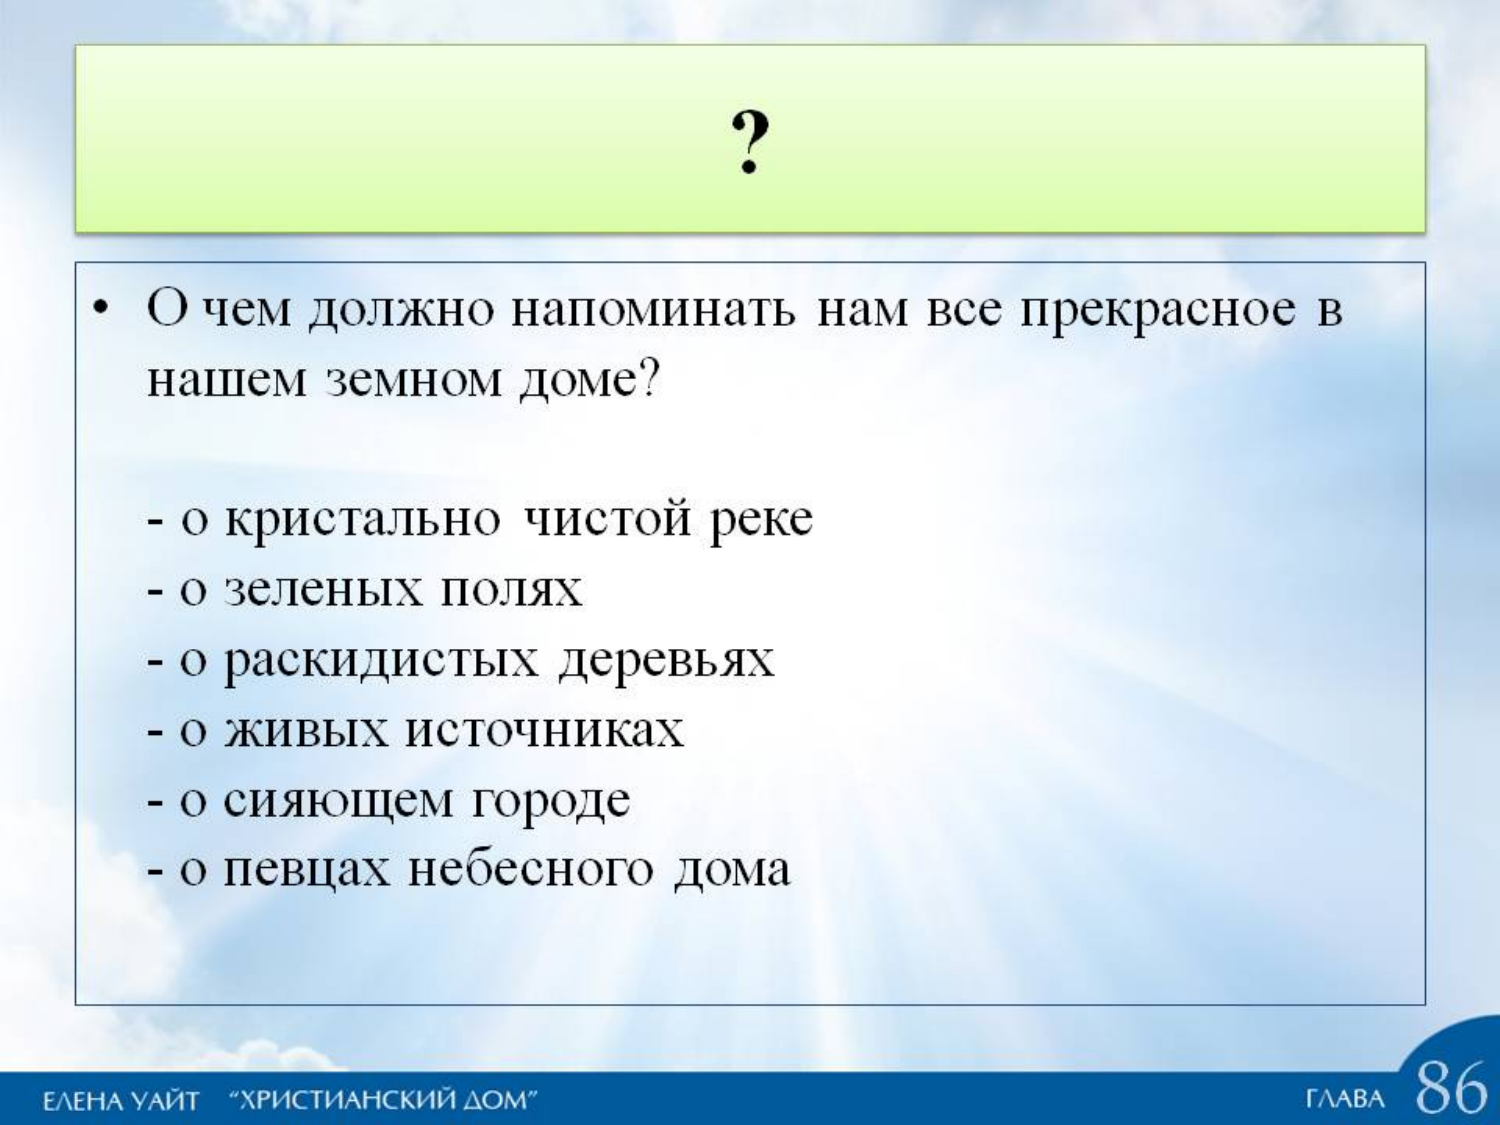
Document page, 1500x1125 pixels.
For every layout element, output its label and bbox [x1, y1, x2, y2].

list [0, 0, 1500, 1125]
